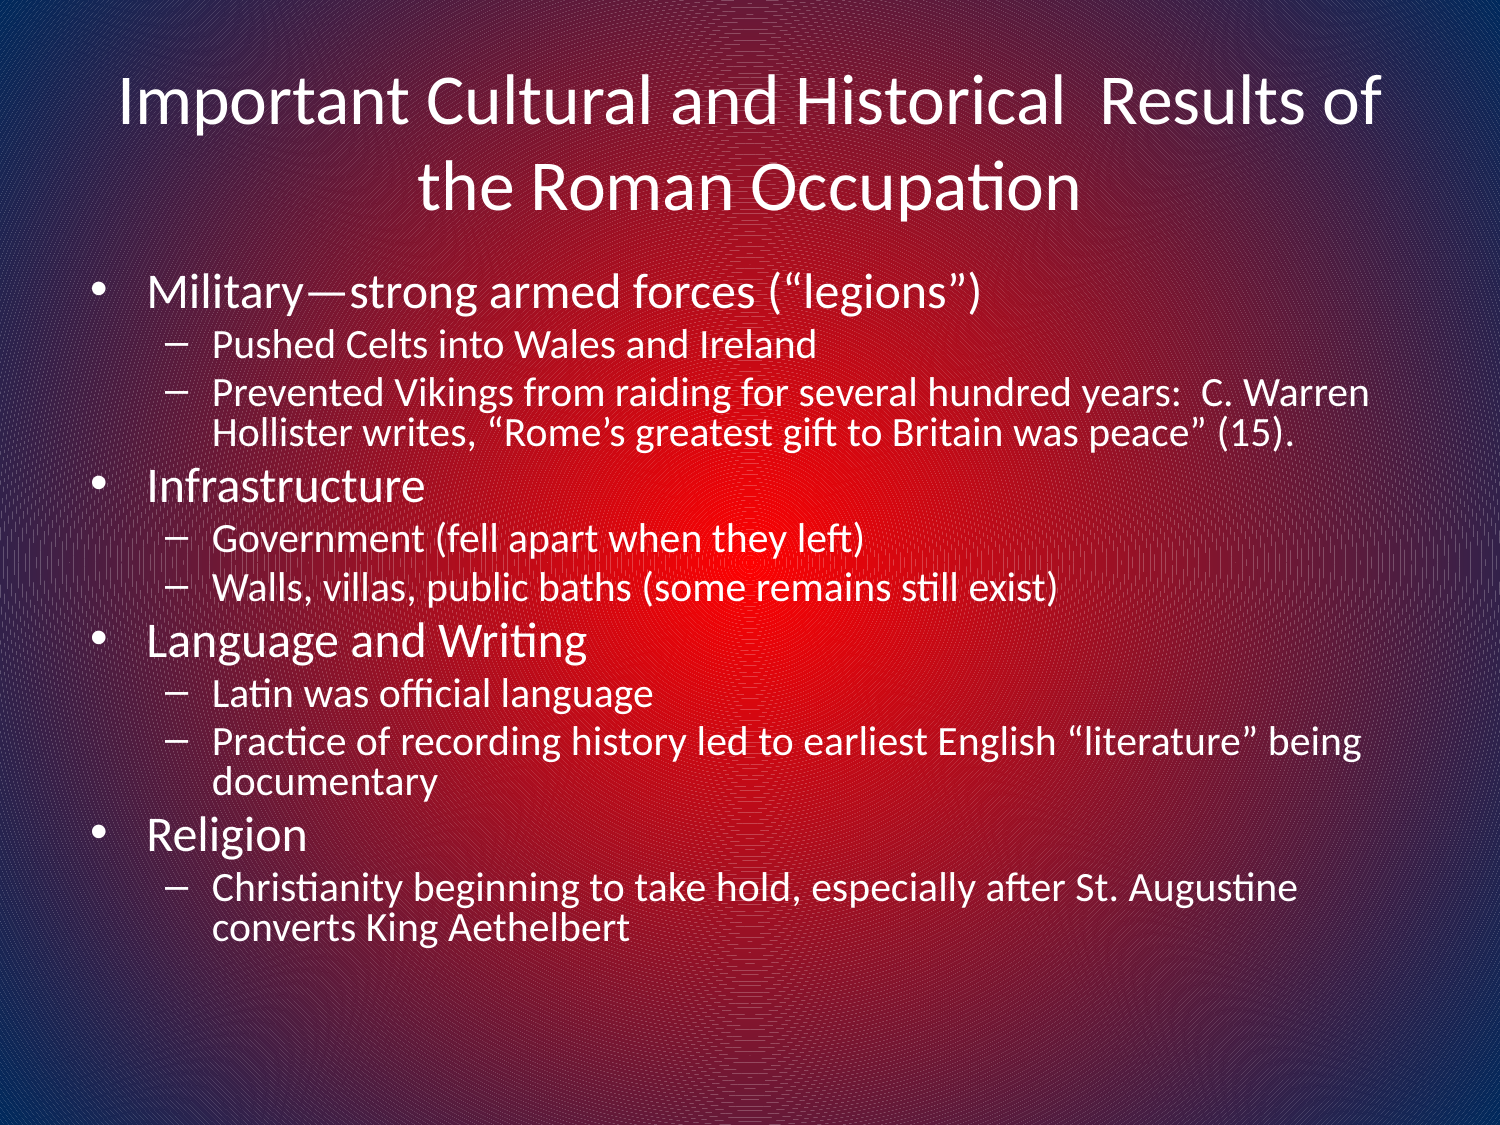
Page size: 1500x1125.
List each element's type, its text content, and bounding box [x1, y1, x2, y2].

title Important Cultural and Historical Results of the Roman Occupation [75, 45, 1425, 233]
list Military—strong armed forces (“legions”) Pushed Celts into Wales and Ireland Prevented Vikings from raiding for several hundred years: C. Warren Hollister writes, “Rome’s greatest gift to Britain was peace” (15). Infrastructure Government (fell apart when they left) Walls, villas, public baths (some remains still exist) Language and Writing Latin was official language Practice of recording history led to earliest English “literature” being documentary Religion Christianity beginning to take hold, especially after St. Augustine converts King Aethelbert [75, 262, 1425, 1005]
